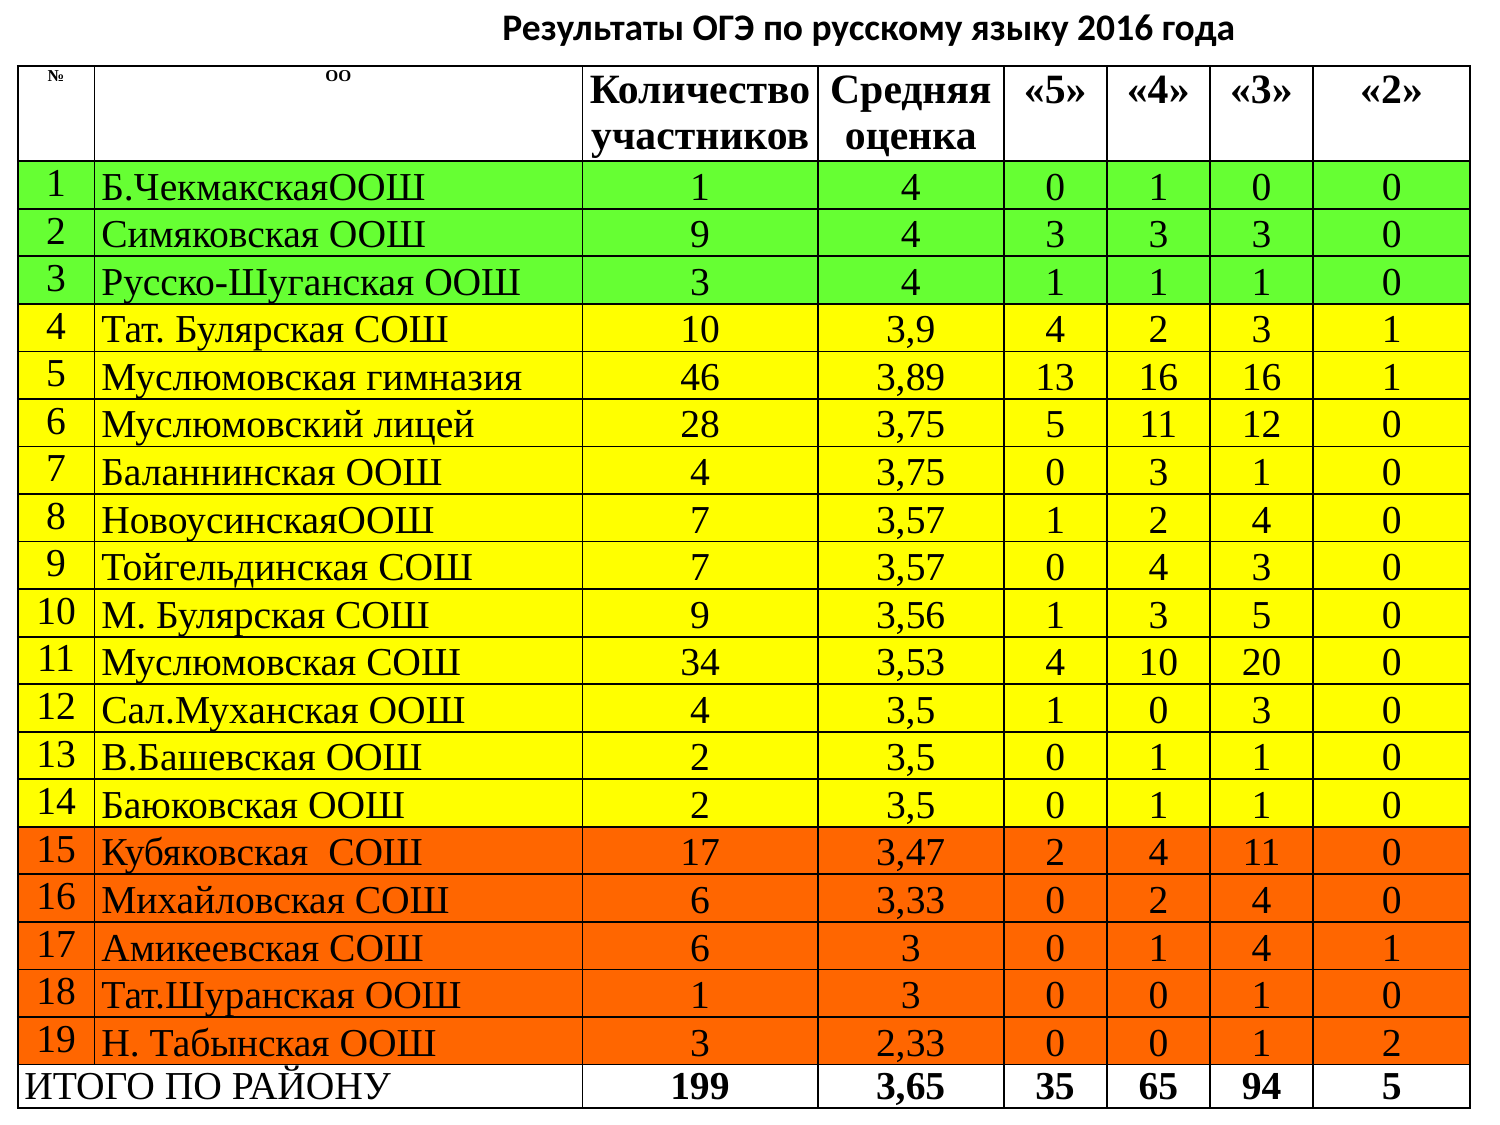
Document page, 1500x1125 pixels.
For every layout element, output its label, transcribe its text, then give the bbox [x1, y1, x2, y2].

table_cell 8 [19, 495, 94, 541]
table_cell 1 [1211, 1018, 1312, 1064]
table_cell 0 [1314, 210, 1469, 255]
table_cell 4 [19, 305, 94, 351]
table_cell 1 [1108, 257, 1209, 303]
table_cell 0 [1005, 162, 1106, 208]
table_cell 3,9 [819, 305, 1003, 351]
table_cell 1 [1108, 780, 1209, 826]
text_box Результаты ОГЭ по русскому языку 2016 года [487, 0, 1251, 56]
table_cell 16 [1211, 352, 1312, 398]
table_cell 0 [1314, 495, 1469, 541]
table_cell 0 [1005, 923, 1106, 969]
table_cell 0 [1108, 685, 1209, 731]
table_cell 65 [1108, 1065, 1209, 1107]
table_cell 4 [1005, 305, 1106, 351]
table_cell 3 [1211, 305, 1312, 351]
table_cell 0 [1314, 162, 1469, 208]
table_cell 1 [1211, 970, 1312, 1016]
table_cell Баланнинская ООШ [95, 447, 582, 493]
table_cell 3,33 [819, 875, 1003, 921]
table_cell 18 [19, 970, 94, 1016]
table_cell 3,75 [819, 400, 1003, 446]
table_cell Муслюмовская СОШ [95, 638, 582, 683]
table_cell 1 [583, 970, 817, 1016]
table_cell 3 [819, 970, 1003, 1016]
table_cell Баюковская ООШ [95, 780, 582, 826]
table_cell 1 [1005, 257, 1106, 303]
table_cell 3 [583, 257, 817, 303]
table_cell 4 [819, 210, 1003, 255]
table_cell 1 [1005, 495, 1106, 541]
table_cell 0 [1108, 970, 1209, 1016]
table_cell 0 [1314, 780, 1469, 826]
table_cell Русско-Шуганская ООШ [95, 257, 582, 303]
table_cell 3,47 [819, 828, 1003, 873]
table_cell 0 [1314, 970, 1469, 1016]
table_cell 0 [1005, 542, 1106, 588]
table_cell 2 [1314, 1018, 1469, 1064]
table_cell 11 [19, 638, 94, 683]
table_cell 3,89 [819, 352, 1003, 398]
table_cell 28 [583, 400, 817, 446]
table_cell 3,53 [819, 638, 1003, 683]
table_cell 0 [1005, 447, 1106, 493]
table_cell Н. Табынская ООШ [95, 1018, 582, 1064]
table_cell 0 [1314, 590, 1469, 636]
table_cell 1 [1108, 923, 1209, 969]
table_header Средняя оценка [819, 67, 1003, 160]
table_cell 7 [19, 447, 94, 493]
table_cell Тойгельдинская СОШ [95, 542, 582, 588]
table_cell 199 [583, 1065, 817, 1107]
table_cell Муслюмовская гимназия [95, 352, 582, 398]
table_cell 1 [1314, 305, 1469, 351]
table_cell 4 [1108, 828, 1209, 873]
table_header «4» [1108, 67, 1209, 160]
table_cell 5 [1211, 590, 1312, 636]
table_cell 9 [583, 210, 817, 255]
table_cell 12 [19, 685, 94, 731]
table_cell 0 [1314, 685, 1469, 731]
table_header «5» [1005, 67, 1106, 160]
table_cell 3,57 [819, 542, 1003, 588]
table_cell 10 [19, 590, 94, 636]
table_cell 35 [1005, 1065, 1106, 1107]
table_cell М. Булярская СОШ [95, 590, 582, 636]
table_cell ИТОГО ПО РАЙОНУ [19, 1065, 582, 1107]
table_cell Амикеевская СОШ [95, 923, 582, 969]
table_cell 3,57 [819, 495, 1003, 541]
table_cell 0 [1314, 733, 1469, 778]
table_cell 4 [1211, 495, 1312, 541]
table_header № [19, 67, 94, 160]
table_cell 0 [1314, 638, 1469, 683]
table_cell Тат. Булярская СОШ [95, 305, 582, 351]
table_cell 10 [1108, 638, 1209, 683]
table_cell 2 [1005, 828, 1106, 873]
table_header ОО [95, 67, 582, 160]
table_cell 1 [1211, 780, 1312, 826]
table_cell 1 [19, 162, 94, 208]
table_cell 17 [19, 923, 94, 969]
table_cell 3,5 [819, 733, 1003, 778]
table_cell 1 [1211, 447, 1312, 493]
table_cell 11 [1211, 828, 1312, 873]
table_cell НовоусинскаяООШ [95, 495, 582, 541]
table_cell 1 [1005, 685, 1106, 731]
table_cell 1 [583, 162, 817, 208]
table_cell 5 [19, 352, 94, 398]
table_cell 5 [1314, 1065, 1469, 1107]
table_cell 11 [1108, 400, 1209, 446]
table_cell 1 [1211, 733, 1312, 778]
table_cell 0 [1314, 542, 1469, 588]
table_cell 3,75 [819, 447, 1003, 493]
table_cell 4 [583, 685, 817, 731]
table_cell В.Башевская ООШ [95, 733, 582, 778]
table_cell 3 [1211, 210, 1312, 255]
table_cell 6 [583, 923, 817, 969]
table_cell 0 [1314, 257, 1469, 303]
table_cell 0 [1314, 447, 1469, 493]
table_cell 34 [583, 638, 817, 683]
table_cell Кубяковская СОШ [95, 828, 582, 873]
table_cell 2 [583, 733, 817, 778]
table_cell 0 [1005, 780, 1106, 826]
table_cell 0 [1005, 970, 1106, 1016]
table_cell Михайловская СОШ [95, 875, 582, 921]
table_cell 3 [1108, 590, 1209, 636]
table_cell Тат.Шуранская ООШ [95, 970, 582, 1016]
table_cell 15 [19, 828, 94, 873]
table_cell 3 [1211, 685, 1312, 731]
table_cell 3 [1211, 542, 1312, 588]
table_cell 17 [583, 828, 817, 873]
table_cell 3 [1108, 447, 1209, 493]
table_cell 9 [583, 590, 817, 636]
table_header Количество участников [583, 67, 817, 160]
table_cell 3 [19, 257, 94, 303]
table_cell 14 [19, 780, 94, 826]
table_cell 13 [19, 733, 94, 778]
table_header «2» [1314, 67, 1469, 160]
table_cell Симяковская ООШ [95, 210, 582, 255]
table_cell 3 [1108, 210, 1209, 255]
table_cell 0 [1314, 875, 1469, 921]
table_header «3» [1211, 67, 1312, 160]
table_cell 12 [1211, 400, 1312, 446]
table_cell 4 [1211, 923, 1312, 969]
table_cell 7 [583, 542, 817, 588]
table_cell 3 [583, 1018, 817, 1064]
table_cell 16 [19, 875, 94, 921]
table_cell 4 [1005, 638, 1106, 683]
table_cell 1 [1108, 162, 1209, 208]
table_cell 0 [1314, 400, 1469, 446]
table_cell 3,5 [819, 780, 1003, 826]
table_cell 7 [583, 495, 817, 541]
table_cell 2 [583, 780, 817, 826]
table_cell 1 [1108, 733, 1209, 778]
table_cell 3,65 [819, 1065, 1003, 1107]
table_cell 1 [1314, 352, 1469, 398]
table_cell 0 [1108, 1018, 1209, 1064]
table_cell Сал.Муханская ООШ [95, 685, 582, 731]
table_cell 3,56 [819, 590, 1003, 636]
table_cell 5 [1005, 400, 1106, 446]
table_cell 1 [1314, 923, 1469, 969]
table_cell 3,5 [819, 685, 1003, 731]
table_cell 94 [1211, 1065, 1312, 1107]
table_cell 6 [19, 400, 94, 446]
table_cell 0 [1314, 828, 1469, 873]
table_cell 9 [19, 542, 94, 588]
table_cell 2,33 [819, 1018, 1003, 1064]
table_cell 4 [819, 257, 1003, 303]
table_cell 2 [19, 210, 94, 255]
table_cell 4 [583, 447, 817, 493]
table_cell 1 [1211, 257, 1312, 303]
table_cell 16 [1108, 352, 1209, 398]
table_cell 13 [1005, 352, 1106, 398]
table_cell Б.ЧекмакскаяООШ [95, 162, 582, 208]
table_cell 4 [1108, 542, 1209, 588]
table_cell 2 [1108, 495, 1209, 541]
table_cell 0 [1211, 162, 1312, 208]
table_cell 3 [1005, 210, 1106, 255]
table_cell 1 [1005, 590, 1106, 636]
table_cell 0 [1005, 1018, 1106, 1064]
table_cell Муслюмовский лицей [95, 400, 582, 446]
table_cell 6 [583, 875, 817, 921]
table_cell 2 [1108, 305, 1209, 351]
table_cell 4 [819, 162, 1003, 208]
table_cell 2 [1108, 875, 1209, 921]
table_cell 0 [1005, 733, 1106, 778]
table_cell 3 [819, 923, 1003, 969]
table_cell 20 [1211, 638, 1312, 683]
table_cell 10 [583, 305, 817, 351]
table_cell 0 [1005, 875, 1106, 921]
table_cell 19 [19, 1018, 94, 1064]
table_cell 46 [583, 352, 817, 398]
table_cell 4 [1211, 875, 1312, 921]
